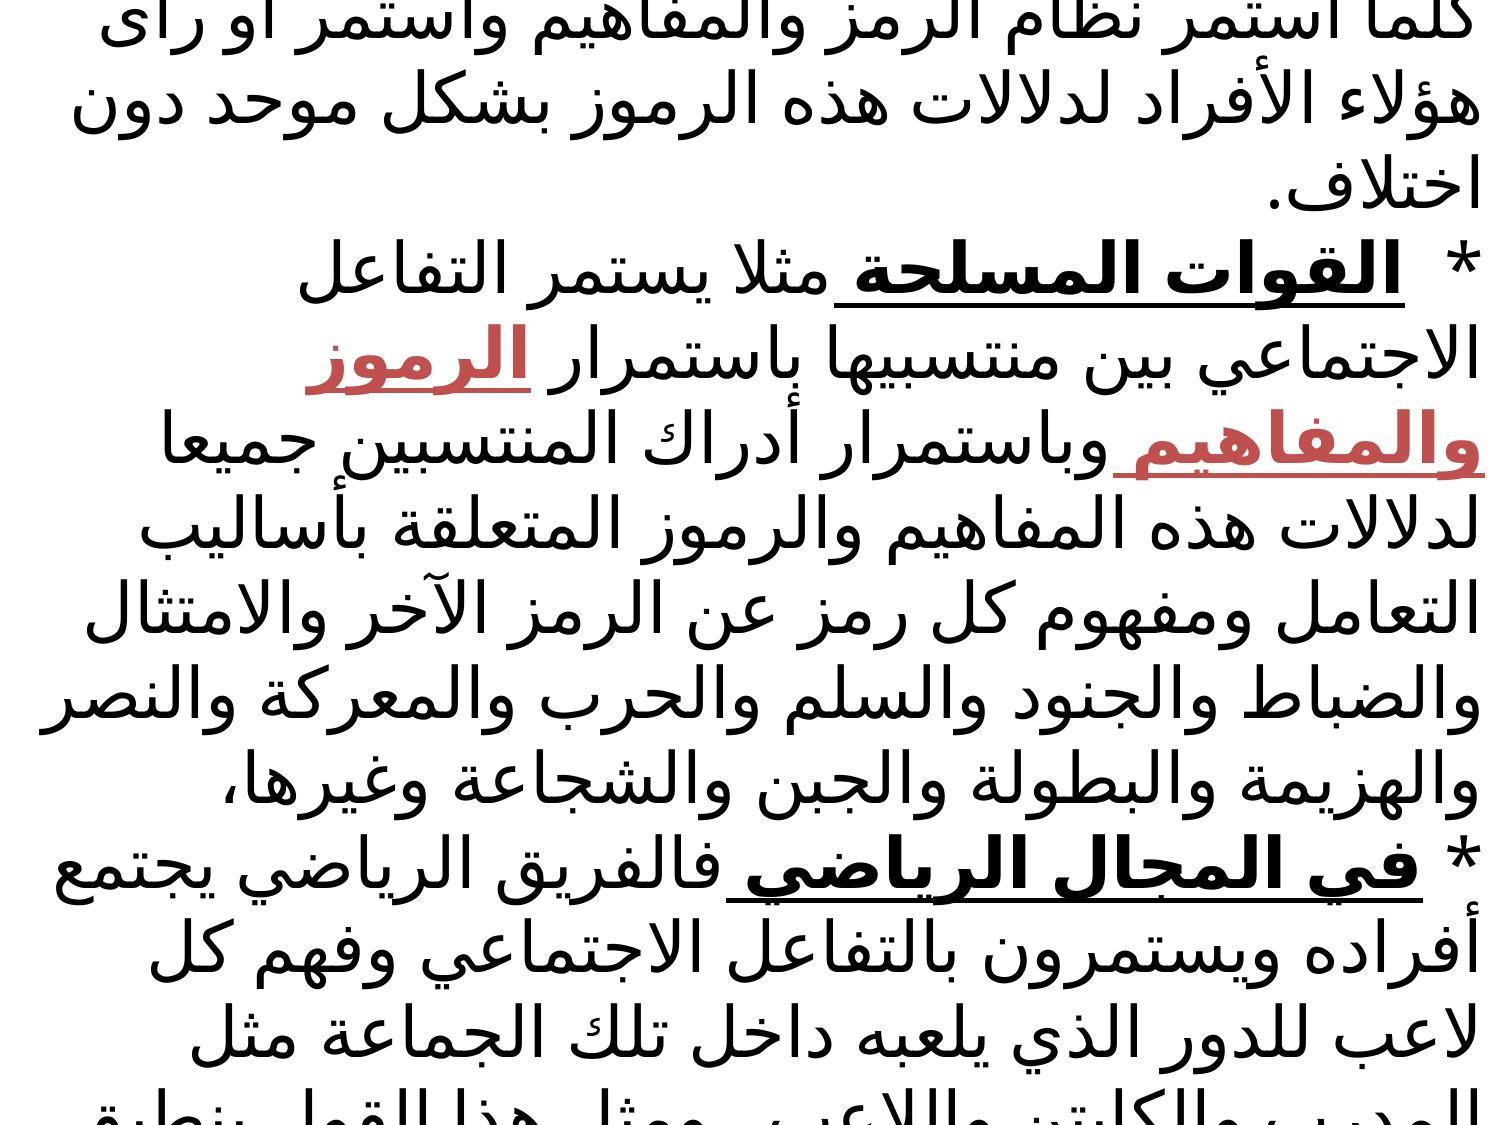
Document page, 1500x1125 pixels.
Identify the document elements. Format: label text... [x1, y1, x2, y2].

title * في الأسرة مثلا يسمى التفاعل الاجتماعي بطريقة ايجابية ومتواصلة بين الأفراد في الأسرة كلما استمر نظام الرمز والمفاهيم واستمر أو رأى هؤلاء الأفراد لدلالات هذه الرموز بشكل موحد دون اختلاف. * القوات المسلحة مثلا يستمر التفاعل الاجتماعي بين منتسبيها باستمرار الرموز والمفاهيم وباستمرار أدراك المنتسبين جميعا لدلالات هذه المفاهيم والرموز المتعلقة بأساليب التعامل ومفهوم كل رمز عن الرمز الآخر والامتثال والضباط والجنود والسلم والحرب والمعركة والنصر والهزيمة والبطولة والجبن والشجاعة وغيرها، * في المجال الرياضي فالفريق الرياضي يجتمع أفراده ويستمرون بالتفاعل الاجتماعي وفهم كل لاعب للدور الذي يلعبه داخل تلك الجماعة مثل المدرب والكابتن واللاعب . ومثل هذا القول ينطبق على مجالات الحياة المختلفة كمجال الصناعة والزراعة والصحة. [0, 0, 1500, 1125]
